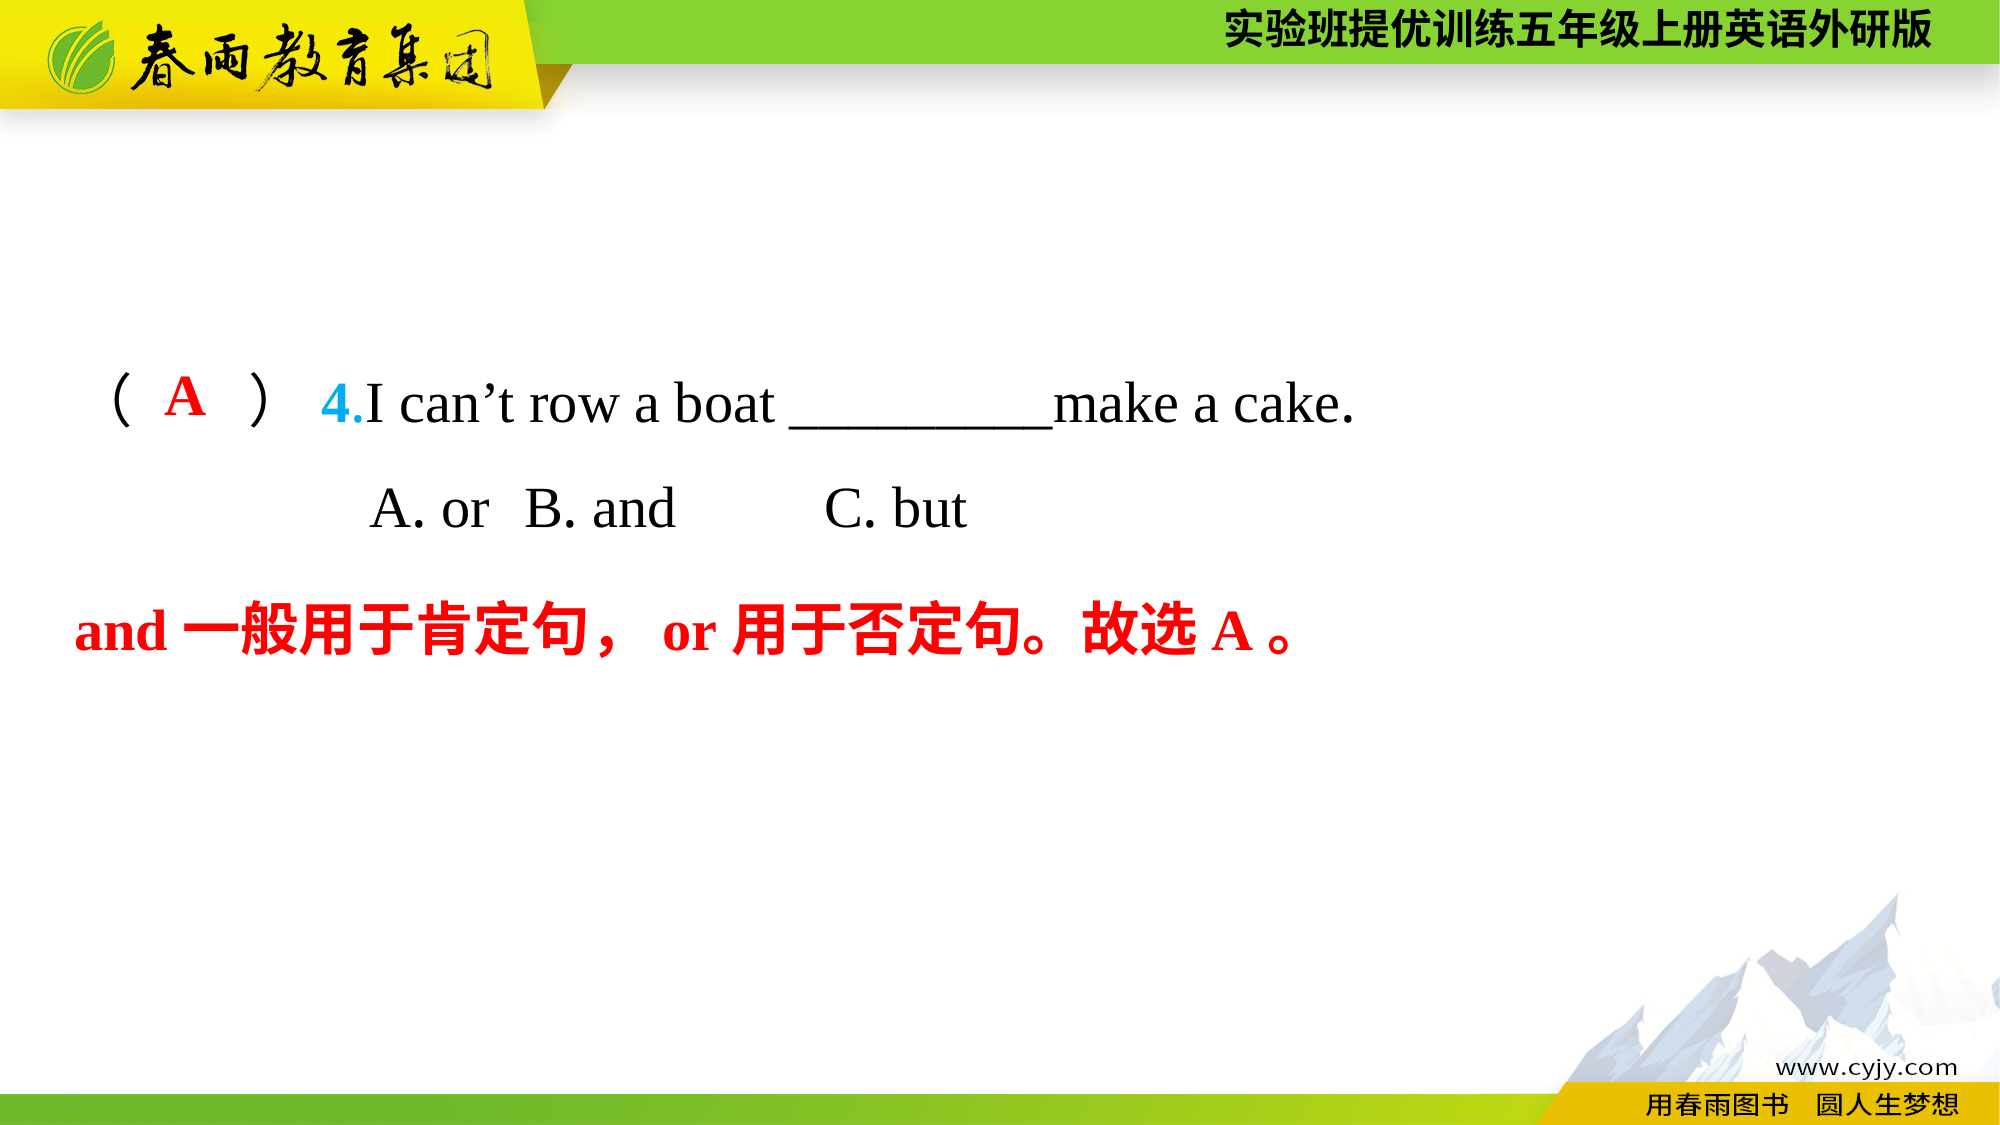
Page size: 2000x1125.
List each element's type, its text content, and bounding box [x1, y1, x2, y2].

list （ ）4.I can’t row a boat _________make a cake. A. or B. and C. but [59, 322, 1944, 549]
text_box A [149, 349, 222, 435]
text_box and一般用于肯定句，or用于否定句。故选A。 [59, 549, 1944, 670]
picture [0, 0, 2000, 1125]
